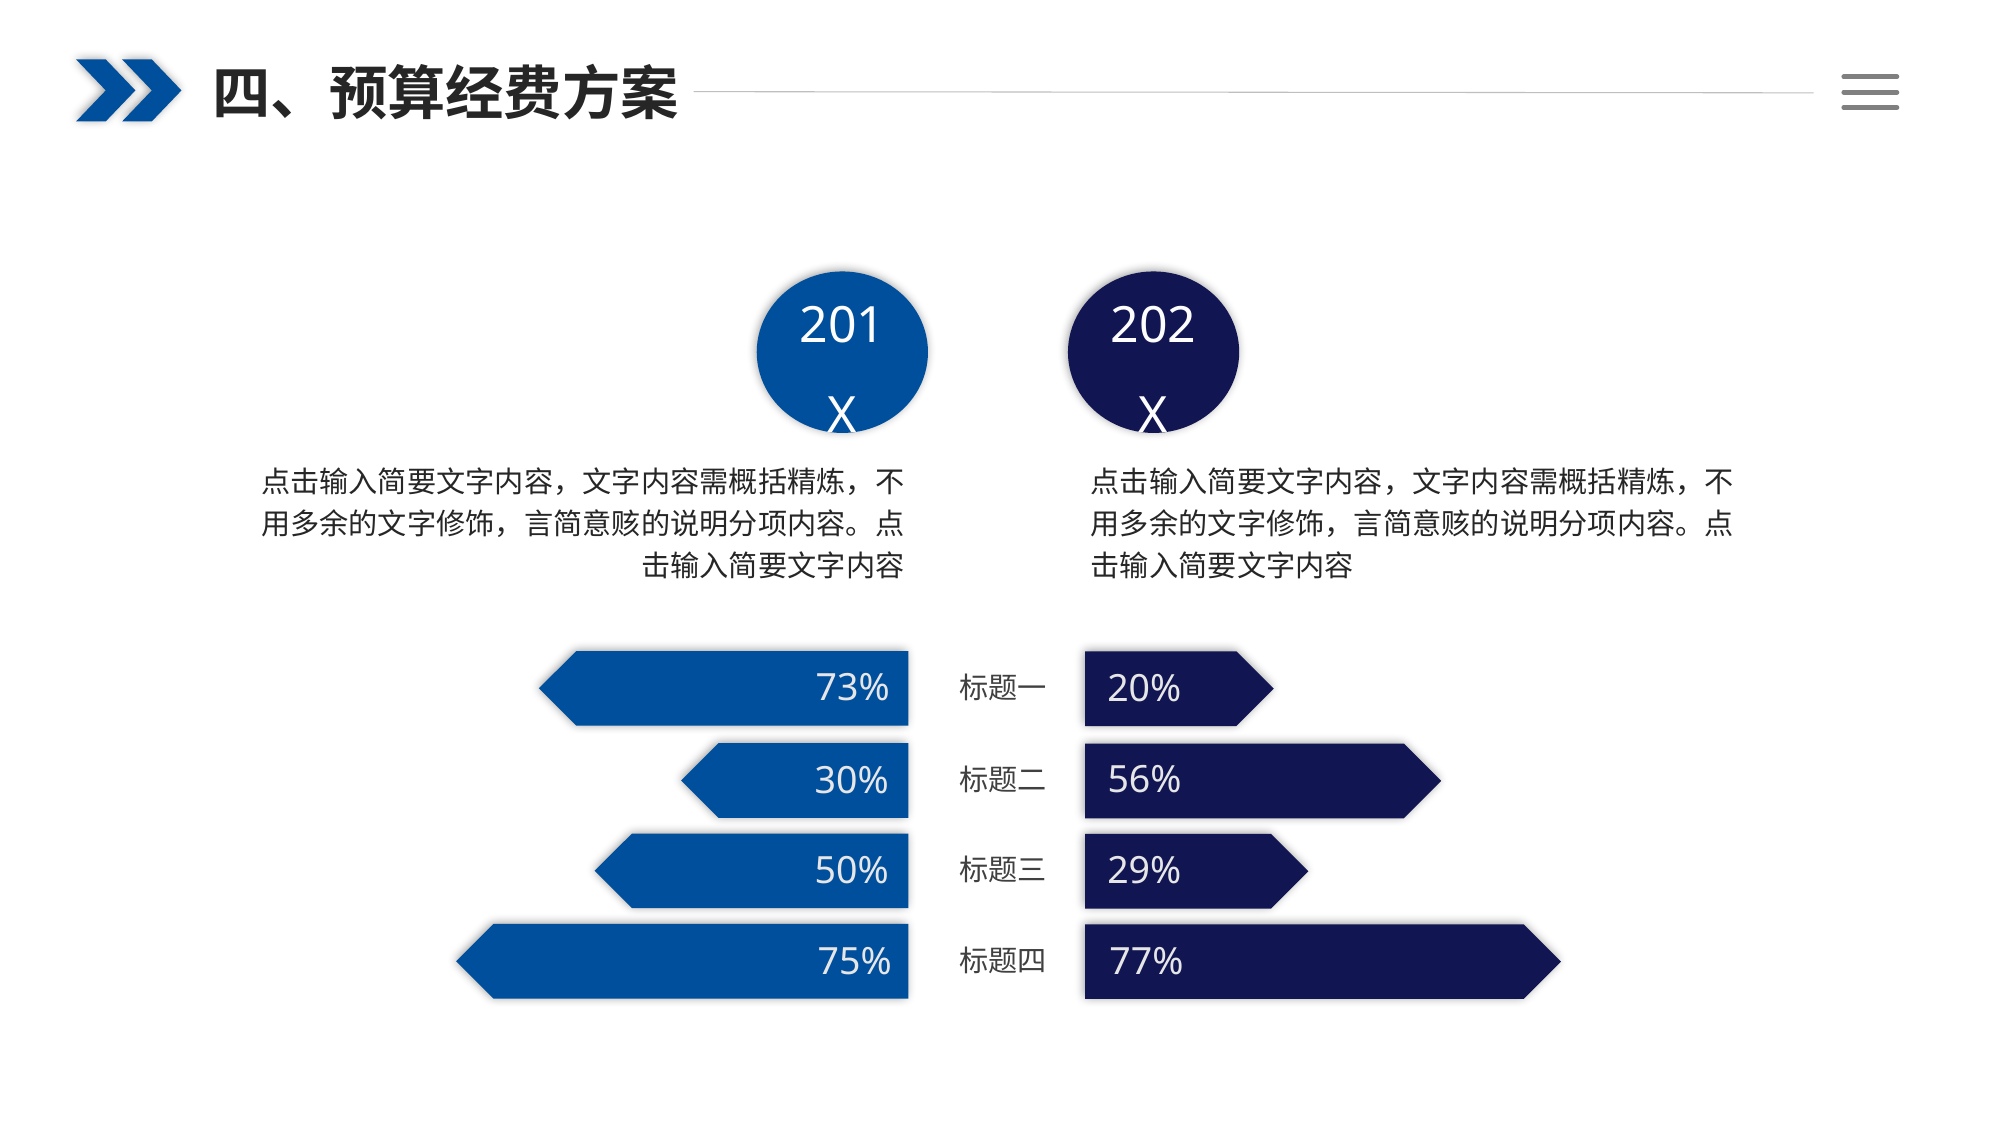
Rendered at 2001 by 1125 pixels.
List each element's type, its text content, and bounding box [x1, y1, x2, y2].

text_box 四、预算经费方案 [198, 49, 694, 134]
text_box 点击输入简要文字内容，文字内容需概括精炼，不用多余的文字修饰，言简意赅的说明分项内容。点击输入简要文字内容 [246, 454, 911, 586]
text_box [119, 58, 183, 123]
text_box [73, 58, 137, 123]
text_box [1085, 743, 1442, 819]
text_box 标题四 [948, 936, 1059, 983]
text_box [594, 833, 909, 909]
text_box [538, 650, 909, 726]
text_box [456, 923, 909, 999]
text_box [1843, 76, 1897, 108]
text_box 201X [756, 271, 928, 433]
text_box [681, 743, 909, 818]
text_box 202X [1067, 271, 1240, 433]
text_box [1085, 833, 1309, 909]
text_box 标题二 [948, 755, 1059, 802]
text_box 标题三 [948, 845, 1059, 893]
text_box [1085, 924, 1561, 999]
text_box 标题一 [948, 663, 1059, 711]
text_box 点击输入简要文字内容，文字内容需概括精炼，不用多余的文字修饰，言简意赅的说明分项内容。点击输入简要文字内容 [1085, 454, 1759, 586]
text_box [1085, 651, 1274, 727]
